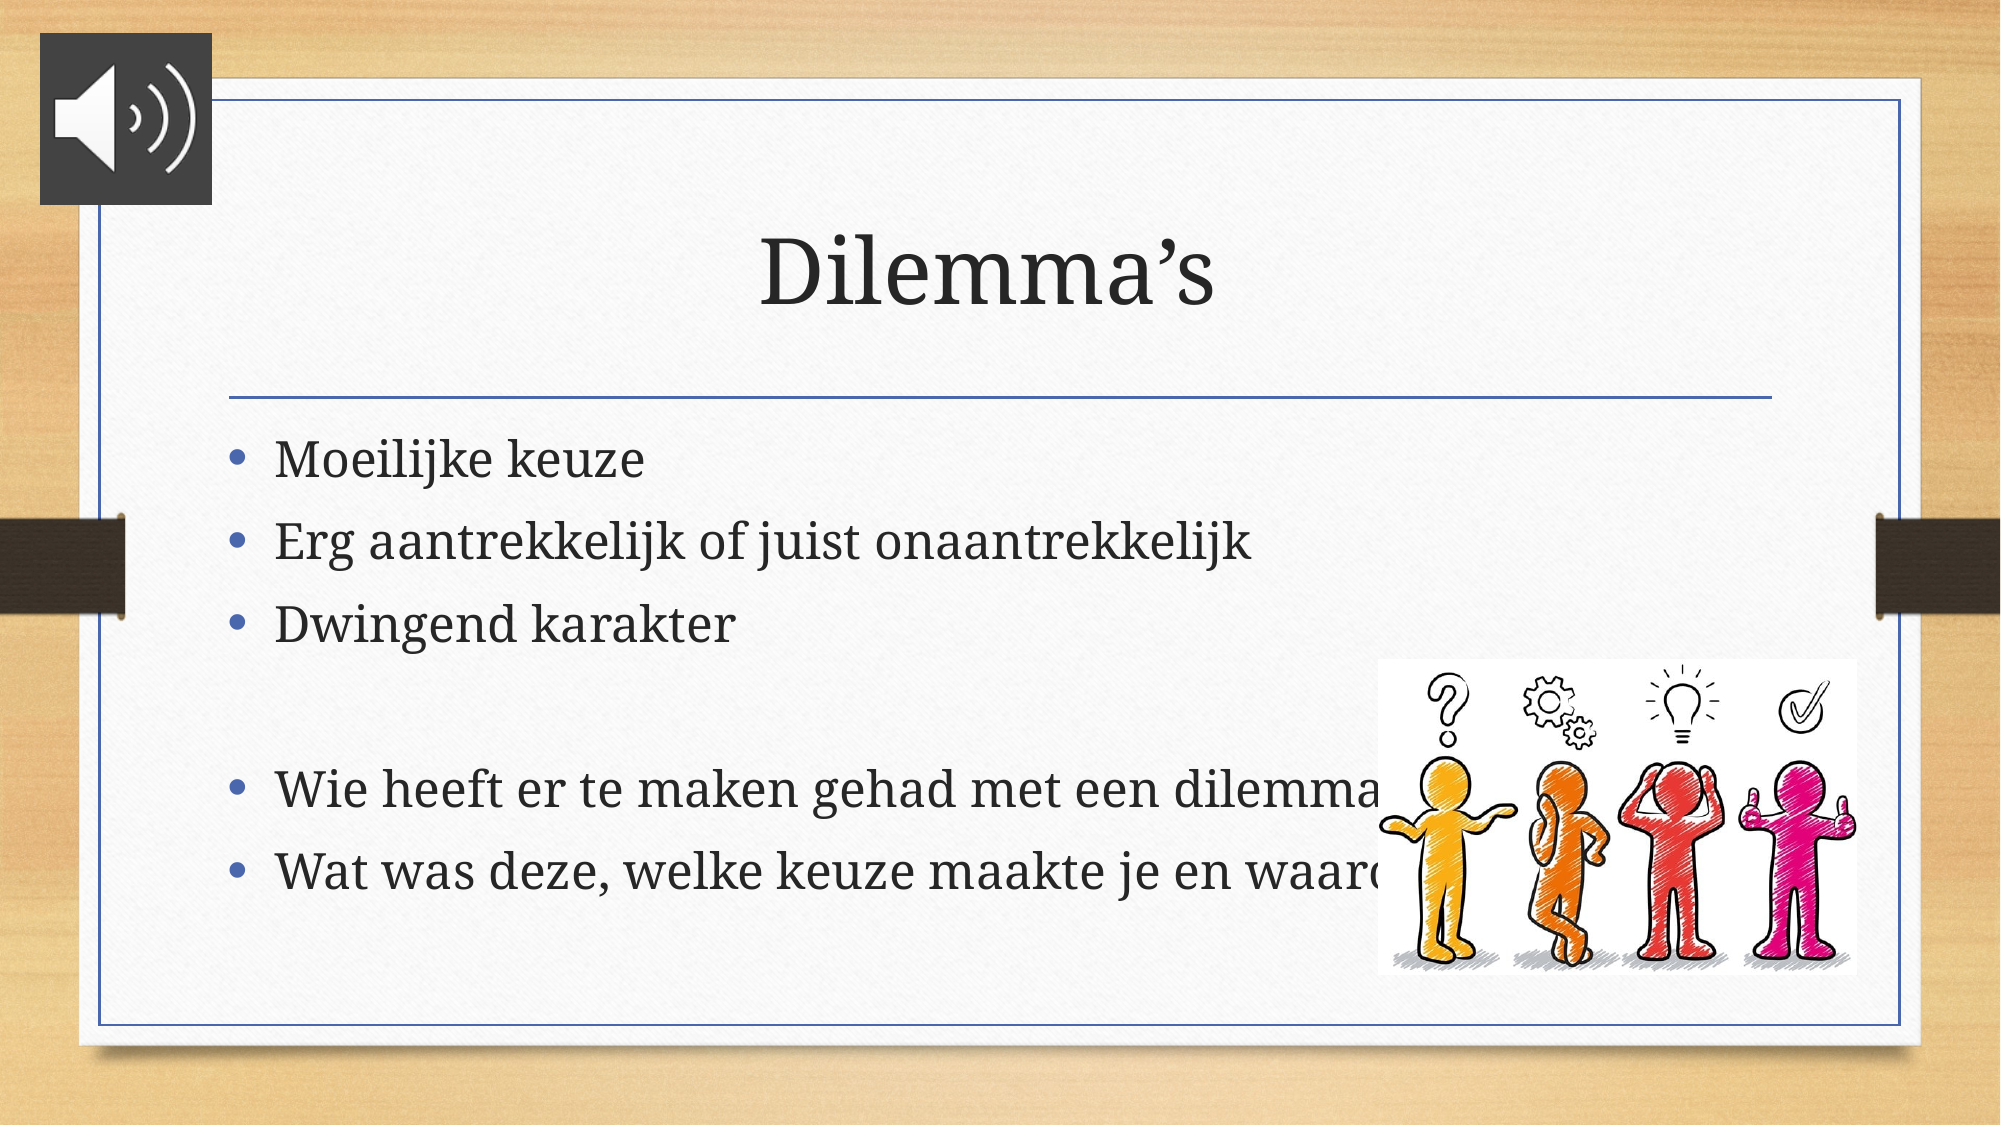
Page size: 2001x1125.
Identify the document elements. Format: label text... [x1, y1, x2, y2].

list Moeilijke keuze Erg aantrekkelijk of juist onaantrekkelijk Dwingend karakter Wie heeft er te maken gehad met een dilemma? Wat was deze, welke keuze maakte je en waarom? [212, 419, 1788, 964]
picture [0, 0, 2001, 1125]
title Dilemma’s [212, 161, 1788, 375]
